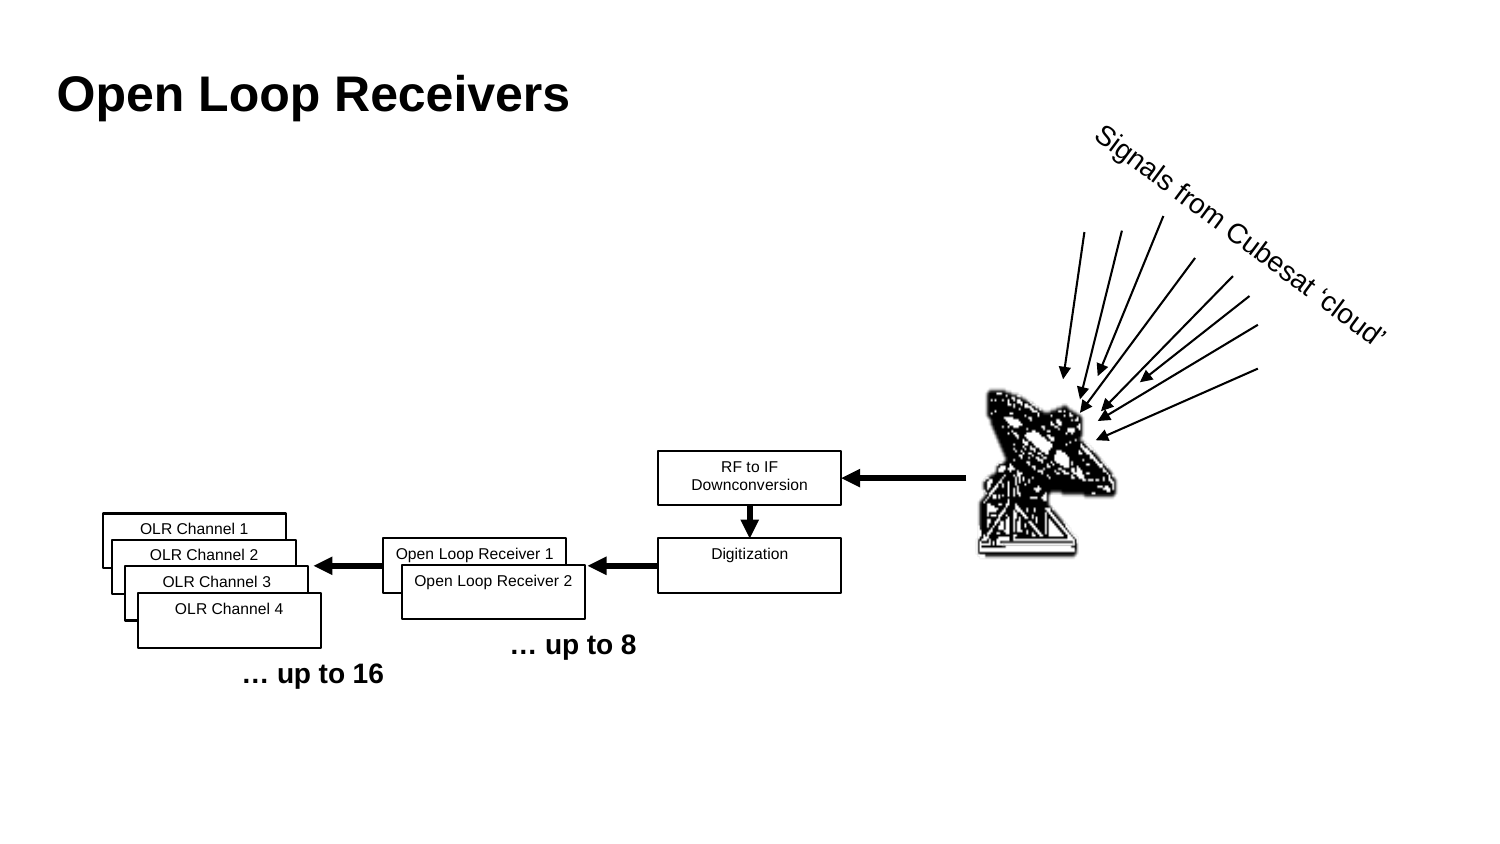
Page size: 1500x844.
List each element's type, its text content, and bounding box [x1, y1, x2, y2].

text_box OLR Channel 2 [112, 539, 296, 595]
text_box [1095, 368, 1259, 441]
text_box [1139, 295, 1250, 383]
text_box RF to IF Downconversion [658, 450, 842, 506]
text_box Open Loop Receiver 2 [401, 564, 585, 620]
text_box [1100, 275, 1234, 367]
title Open Loop Receivers [41, 53, 1439, 125]
text_box OLR Channel 3 [124, 565, 309, 621]
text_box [1083, 230, 1092, 255]
picture [952, 381, 1123, 566]
text_box Digitization [658, 538, 842, 594]
text_box OLR Channel 1 [102, 513, 286, 569]
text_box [1079, 383, 1090, 414]
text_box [1255, 324, 1259, 368]
text_box … up to 16 [226, 647, 399, 697]
text_box Open Loop Receiver 1 [383, 538, 567, 594]
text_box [1062, 231, 1085, 380]
text_box OLR Channel 4 [137, 593, 321, 648]
text_box … up to 8 [494, 619, 652, 668]
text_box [1097, 215, 1164, 277]
text_box Signals from Cubesat ‘cloud’ [1073, 101, 1410, 370]
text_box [1169, 257, 1196, 274]
